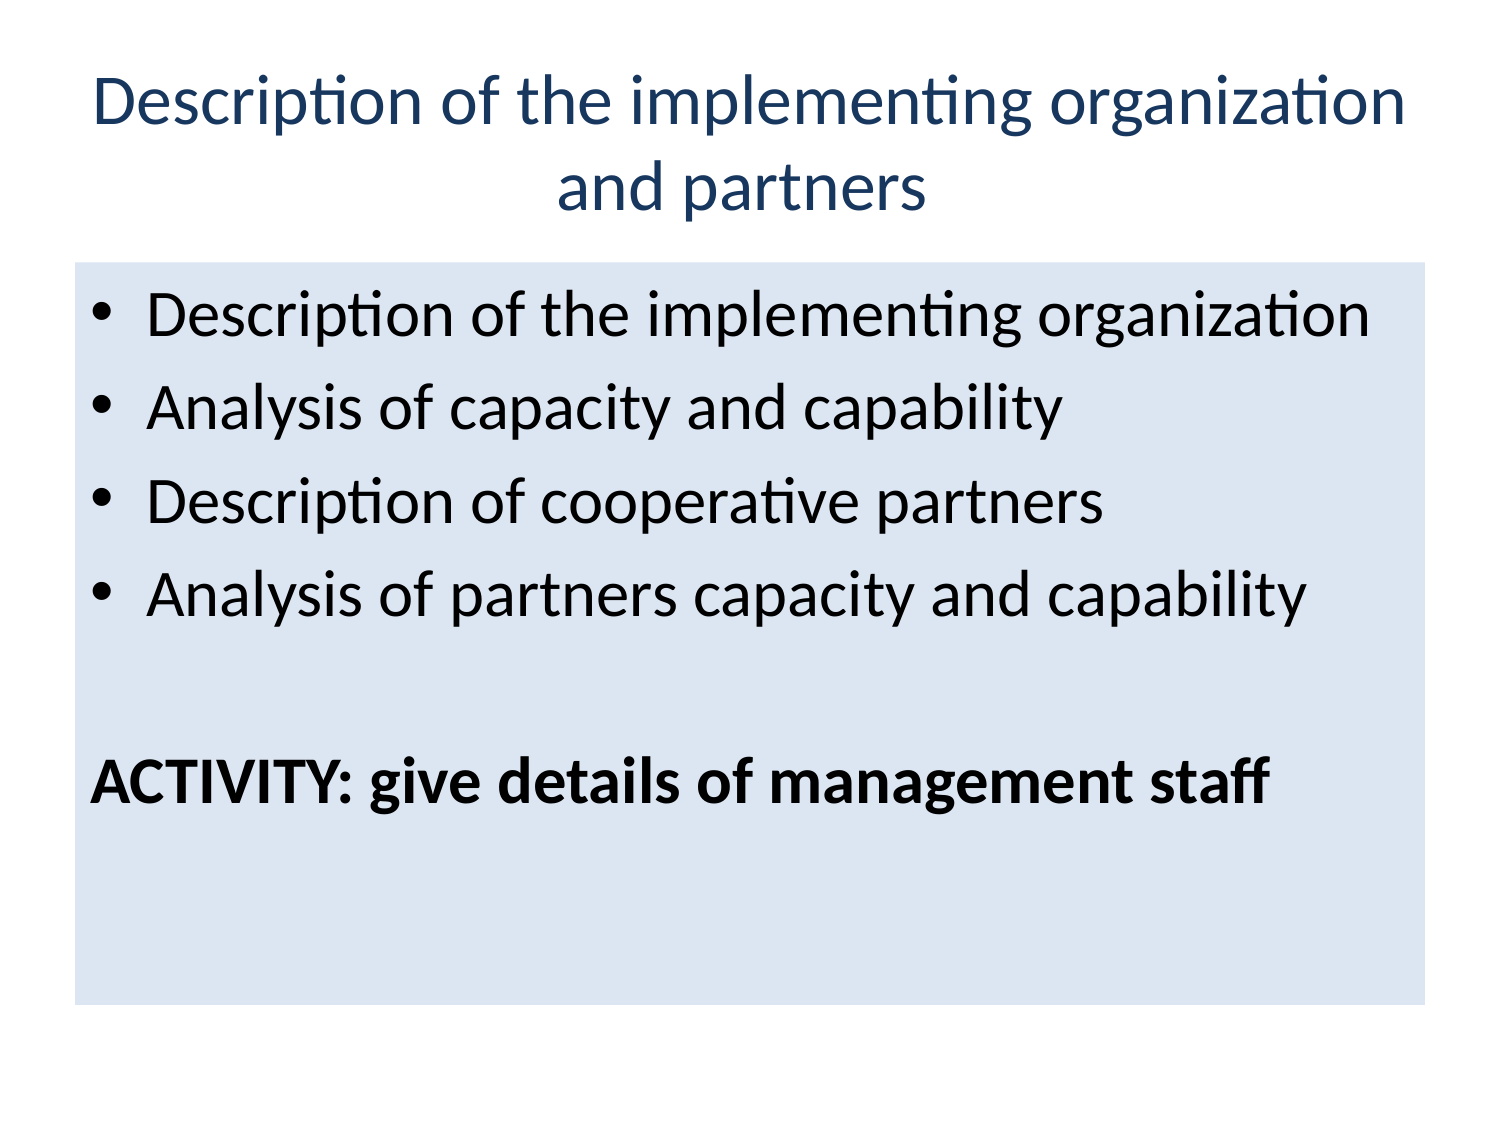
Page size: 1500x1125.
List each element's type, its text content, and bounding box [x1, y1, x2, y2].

title Description of the implementing organization and partners [75, 45, 1425, 233]
list Description of the implementing organization Analysis of capacity and capability Description of cooperative partners Analysis of partners capacity and capability ACTIVITY: give details of management staff [75, 262, 1425, 1005]
